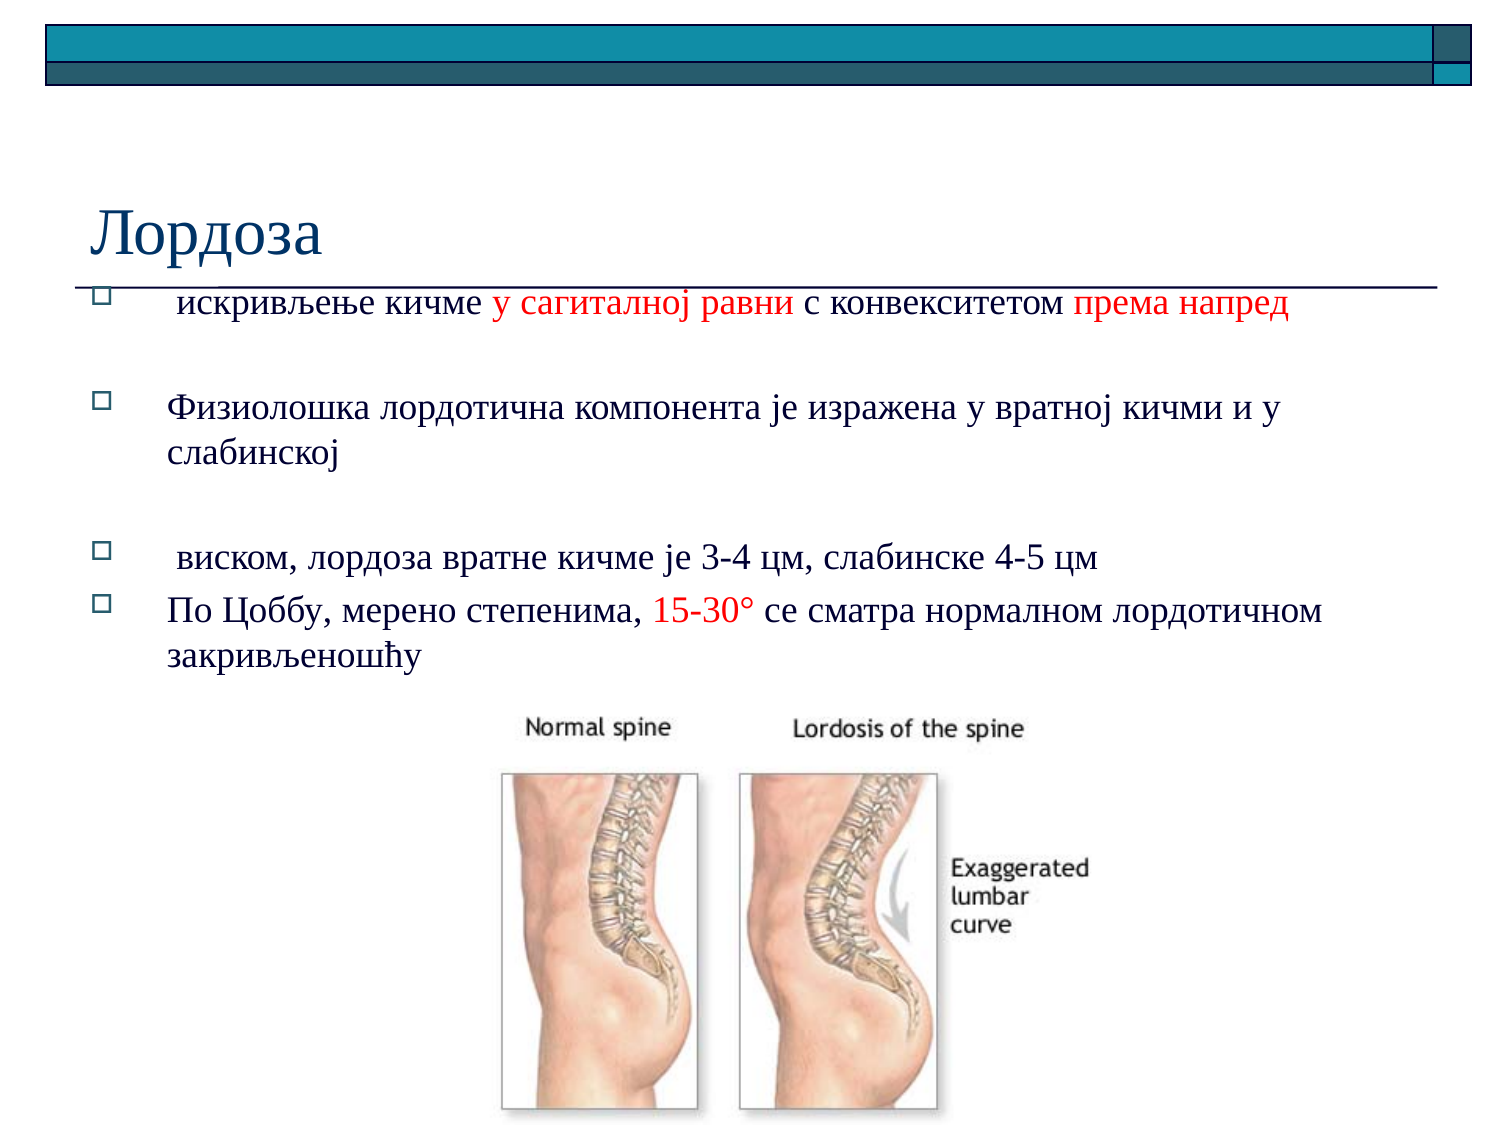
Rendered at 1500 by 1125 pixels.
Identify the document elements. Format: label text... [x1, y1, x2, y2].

picture [478, 692, 1104, 1125]
list искривљење кичме у сагиталној равни с конвекситетом према напред Физиолошка лордотична компонента је изражена у вратној кичми и у слабинској виском, лордоза вратне кичме је 3-4 цм, слабинске 4-5 цм По Цоббу, мерено степенима, 15-30° се сматра нормалном лордотичном закривљеношћу [75, 269, 1425, 1006]
title Лордоза [75, 87, 1425, 269]
